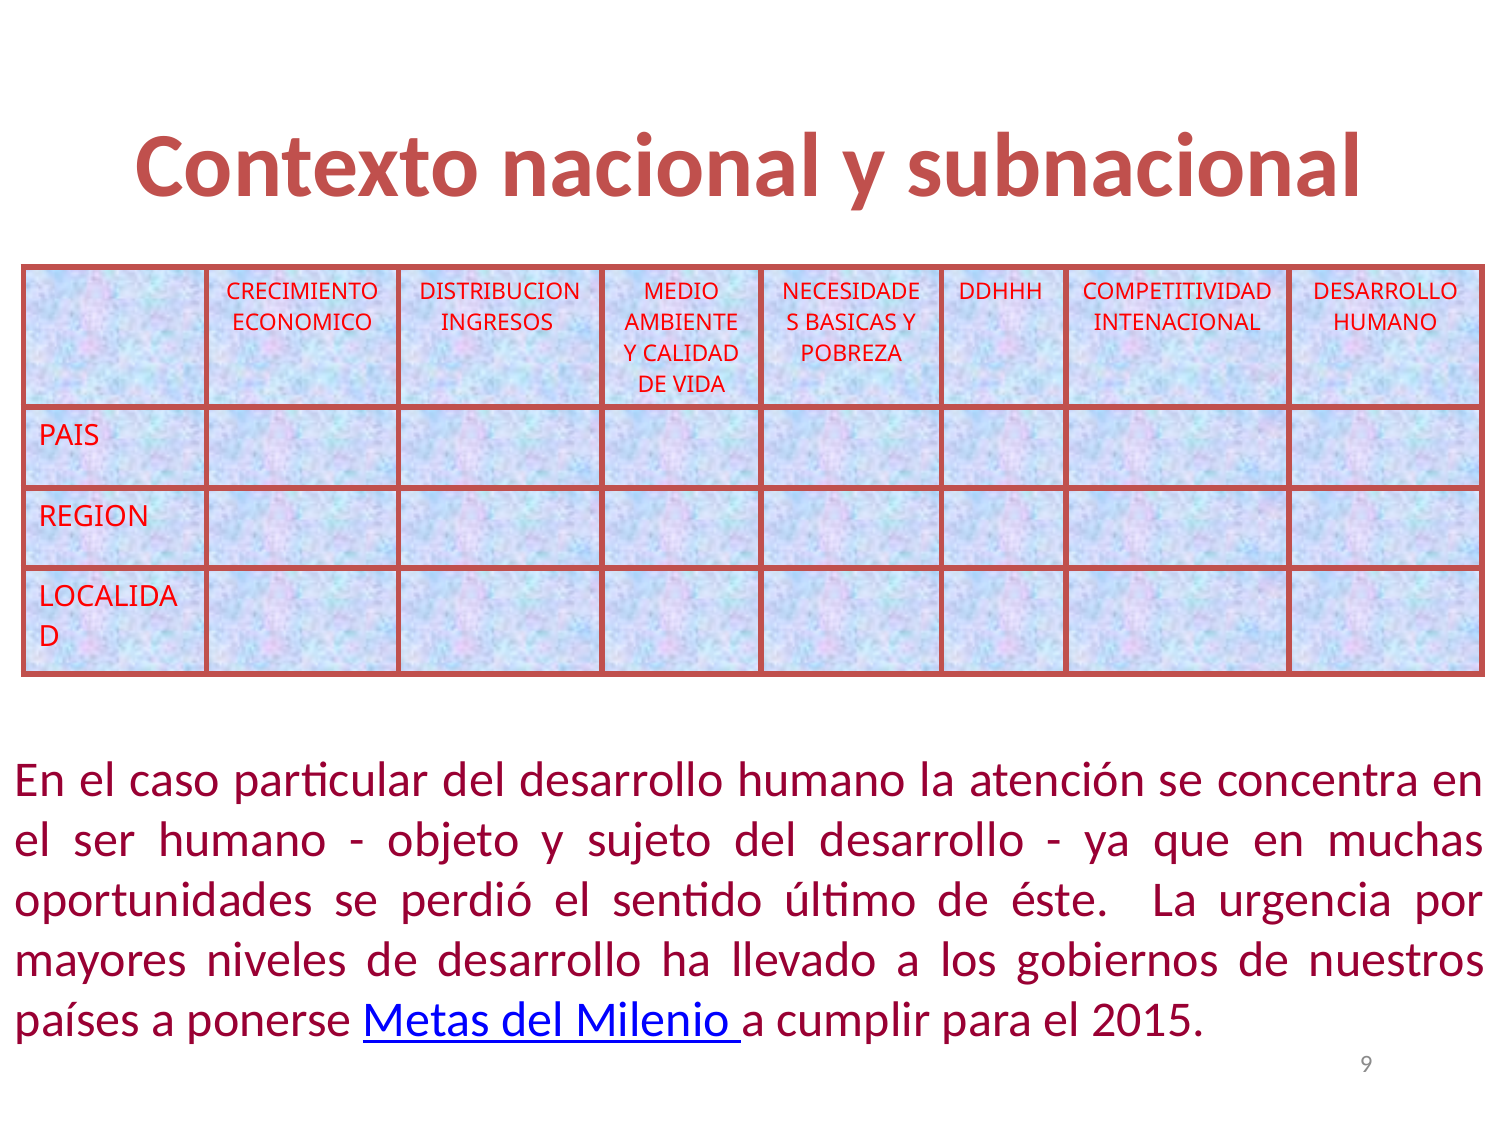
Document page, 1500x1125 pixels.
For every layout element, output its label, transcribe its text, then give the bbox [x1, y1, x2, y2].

table_cell [764, 571, 939, 671]
table_cell [764, 491, 939, 565]
text_box En el caso particular del desarrollo humano la atención se concentra en el ser humano - objeto y sujeto del desarrollo - ya que en muchas oportunidades se perdió el sentido último de éste. La urgencia por mayores niveles de desarrollo ha llevado a los gobiernos de nuestros países a ponerse Metas del Milenio a cumplir para el 2015. [0, 739, 1500, 1055]
table_cell [764, 410, 939, 485]
table_cell [401, 491, 599, 565]
table_cell [401, 571, 599, 671]
table_header MEDIO AMBIENTE Y CALIDAD DE VIDA [605, 270, 758, 404]
table_cell [209, 491, 396, 565]
table_header DDHHH [944, 270, 1063, 404]
table_header CRECIMIENTO ECONOMICO [209, 270, 396, 404]
title Contexto nacional y subnacional [112, 66, 1388, 254]
table_header [26, 270, 204, 404]
table_cell REGION [26, 491, 204, 565]
slide_number 9 [1074, 1055, 1388, 1100]
table_cell [1292, 491, 1479, 565]
table_cell LOCALIDAD [26, 571, 204, 671]
table_cell [605, 410, 758, 485]
table_cell [605, 491, 758, 565]
table_cell [944, 410, 1063, 485]
table_cell [1292, 410, 1479, 485]
table_cell [209, 571, 396, 671]
table_cell [1292, 571, 1479, 671]
table_cell [1069, 571, 1286, 671]
table_header DESARROLLO HUMANO [1292, 270, 1479, 404]
table_cell [1069, 410, 1286, 485]
table_cell PAIS [26, 410, 204, 485]
table_cell [1069, 491, 1286, 565]
table_cell [944, 571, 1063, 671]
table_header NECESIDADES BASICAS Y POBREZA [764, 270, 939, 404]
table_cell [944, 491, 1063, 565]
table_cell [605, 571, 758, 671]
table_cell [401, 410, 599, 485]
table_header DISTRIBUCION INGRESOS [401, 270, 599, 404]
table_cell [209, 410, 396, 485]
table_header COMPETITIVIDAD INTENACIONAL [1069, 270, 1286, 404]
